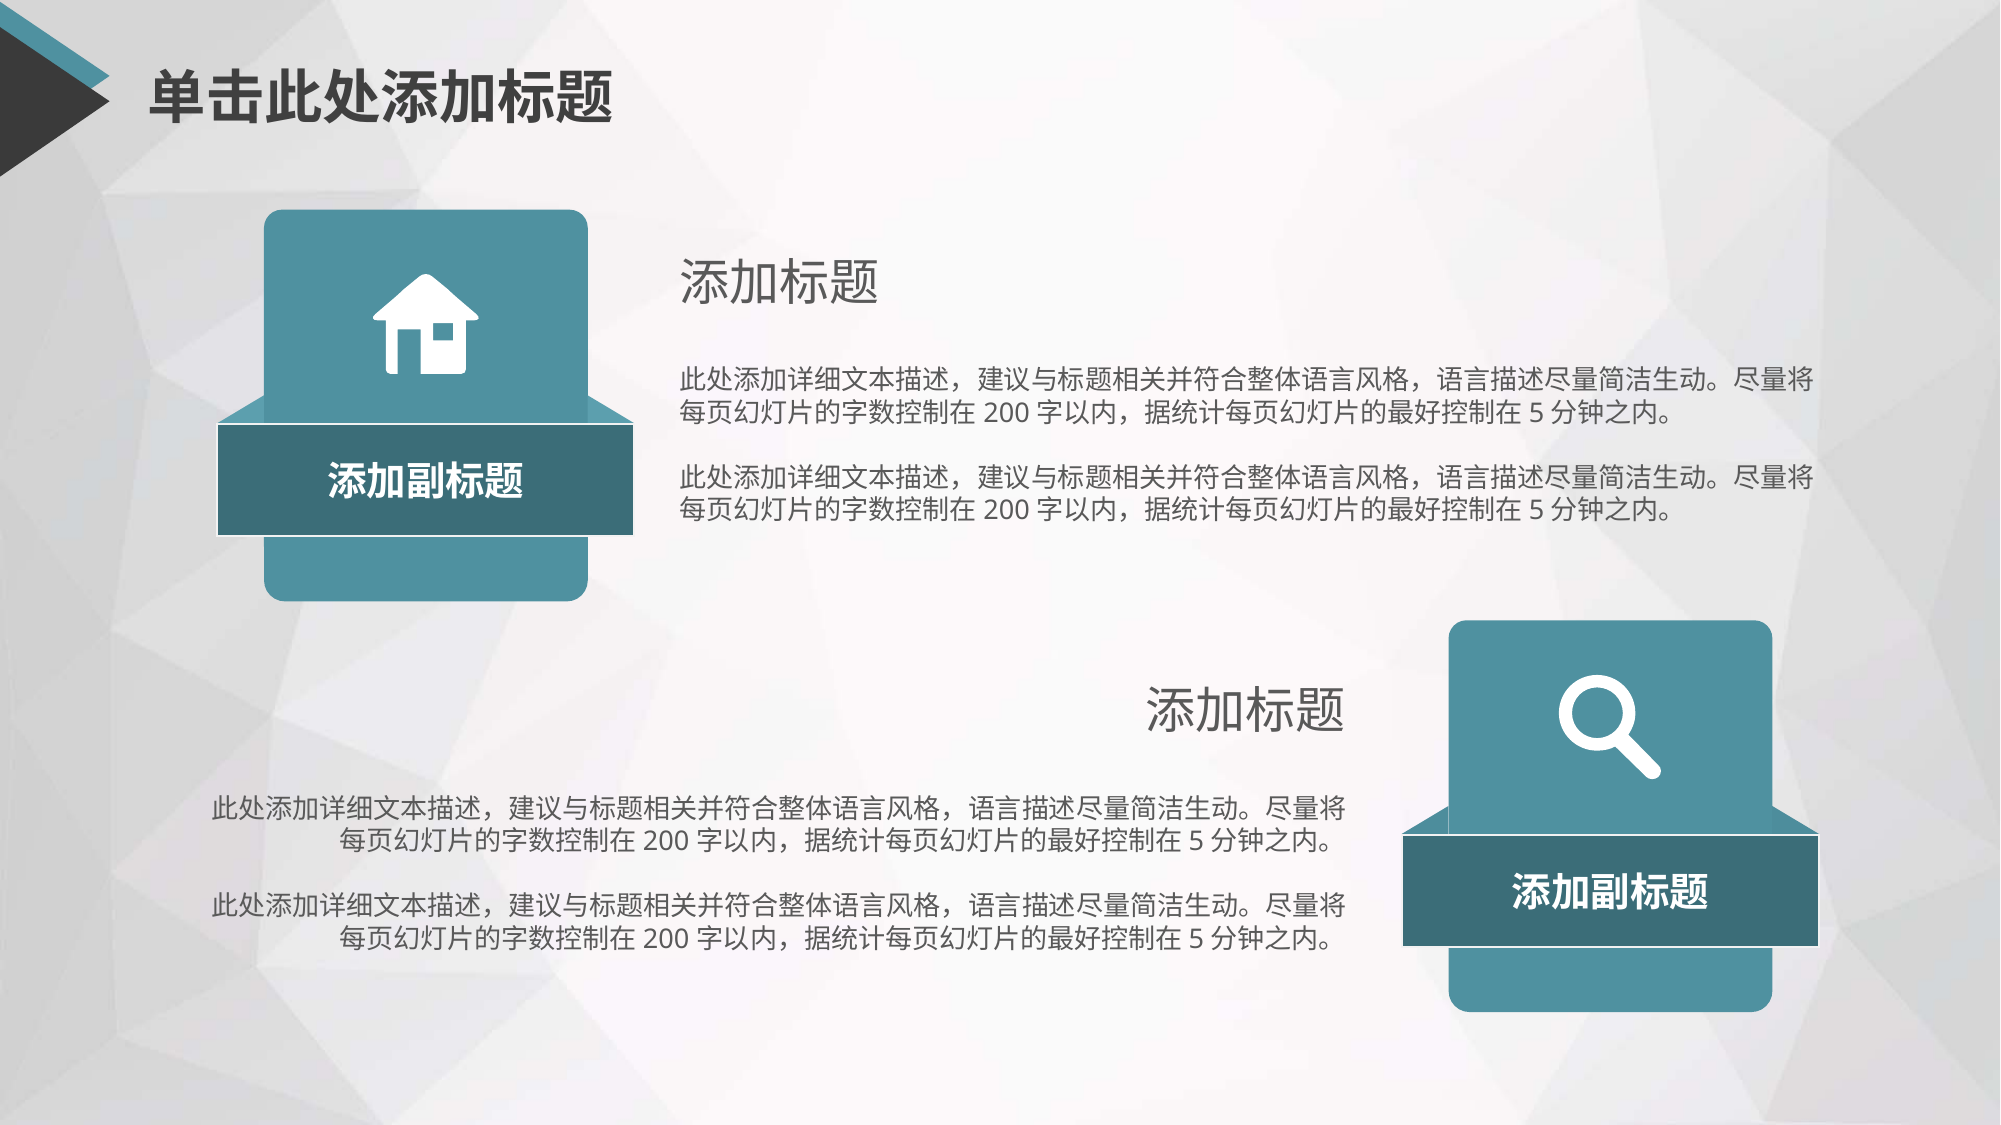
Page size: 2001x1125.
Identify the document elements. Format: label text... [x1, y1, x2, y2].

title 单击此处添加标题 [132, 50, 925, 149]
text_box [1401, 620, 1820, 1013]
text_box 添加标题 此处添加详细文本描述，建议与标题相关并符合整体语言风格，语言描述尽量简洁生动。尽量将每页幻灯片的字数控制在200字以内，据统计每页幻灯片的最好控制在5分钟之内。 此处添加详细文本描述，建议与标题相关并符合整体语言风格，语言描述尽量简洁生动。尽量将每页幻灯片的字数控制在200字以内，据统计每页幻灯片的最好控制在5分钟之内。 [659, 240, 1857, 536]
text_box 添加标题 此处添加详细文本描述，建议与标题相关并符合整体语言风格，语言描述尽量简洁生动。尽量将每页幻灯片的字数控制在200字以内，据统计每页幻灯片的最好控制在5分钟之内。 此处添加详细文本描述，建议与标题相关并符合整体语言风格，语言描述尽量简洁生动。尽量将每页幻灯片的字数控制在200字以内，据统计每页幻灯片的最好控制在5分钟之内。 [168, 668, 1366, 964]
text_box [217, 209, 635, 602]
picture [0, 0, 2001, 1125]
